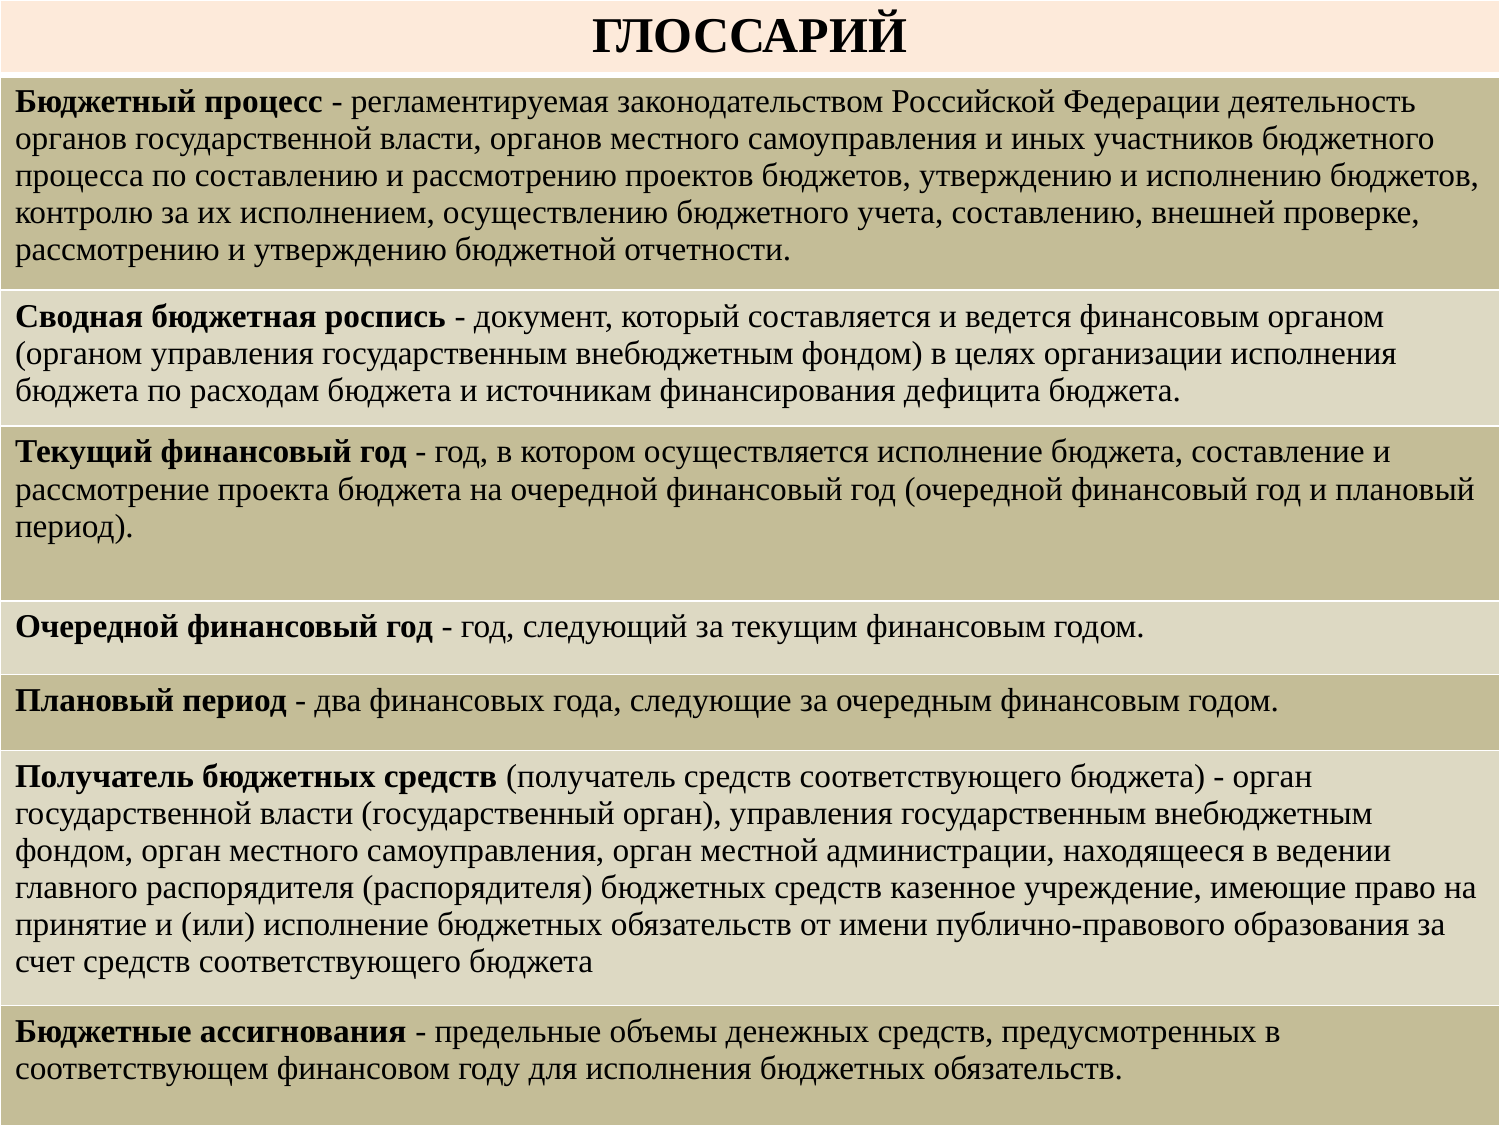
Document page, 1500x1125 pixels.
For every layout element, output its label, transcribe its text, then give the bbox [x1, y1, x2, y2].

table_cell Сводная бюджетная роспись - документ, который составляется и ведется финансовым органом (органом управления государственным внебюджетным фондом) в целях организации исполнения бюджета по расходам бюджета и источникам финансирования дефицита бюджета. [1, 291, 1499, 425]
table_cell Бюджетные ассигнования - предельные объемы денежных средств, предусмотренных в соответствующем финансовом году для исполнения бюджетных обязательств. [1, 1006, 1499, 1125]
table_cell Плановый период - два финансовых года, следующие за очередным финансовым годом. [1, 675, 1499, 750]
table_cell Бюджетный процесс - регламентируемая законодательством Российской Федерации деятельность органов государственной власти, органов местного самоуправления и иных участников бюджетного процесса по составлению и рассмотрению проектов бюджетов, утверждению и исполнению бюджетов, контролю за их исполнением, осуществлению бюджетного учета, составлению, внешней проверке, рассмотрению и утверждению бюджетной отчетности. [1, 78, 1499, 289]
table_header ГЛОССАРИЙ [1, 1, 1499, 72]
table_cell Получатель бюджетных средств (получатель средств соответствующего бюджета) - орган государственной власти (государственный орган), управления государственным внебюджетным фондом, орган местного самоуправления, орган местной администрации, находящееся в ведении главного распорядителя (распорядителя) бюджетных средств казенное учреждение, имеющие право на принятие и (или) исполнение бюджетных обязательств от имени публично-правового образования за счет средств соответствующего бюджета [1, 751, 1499, 1005]
table_cell Очередной финансовый год - год, следующий за текущим финансовым годом. [1, 602, 1499, 674]
table_cell Текущий финансовый год - год, в котором осуществляется исполнение бюджета, составление и рассмотрение проекта бюджета на очередной финансовый год (очередной финансовый год и плановый период). [1, 427, 1499, 600]
